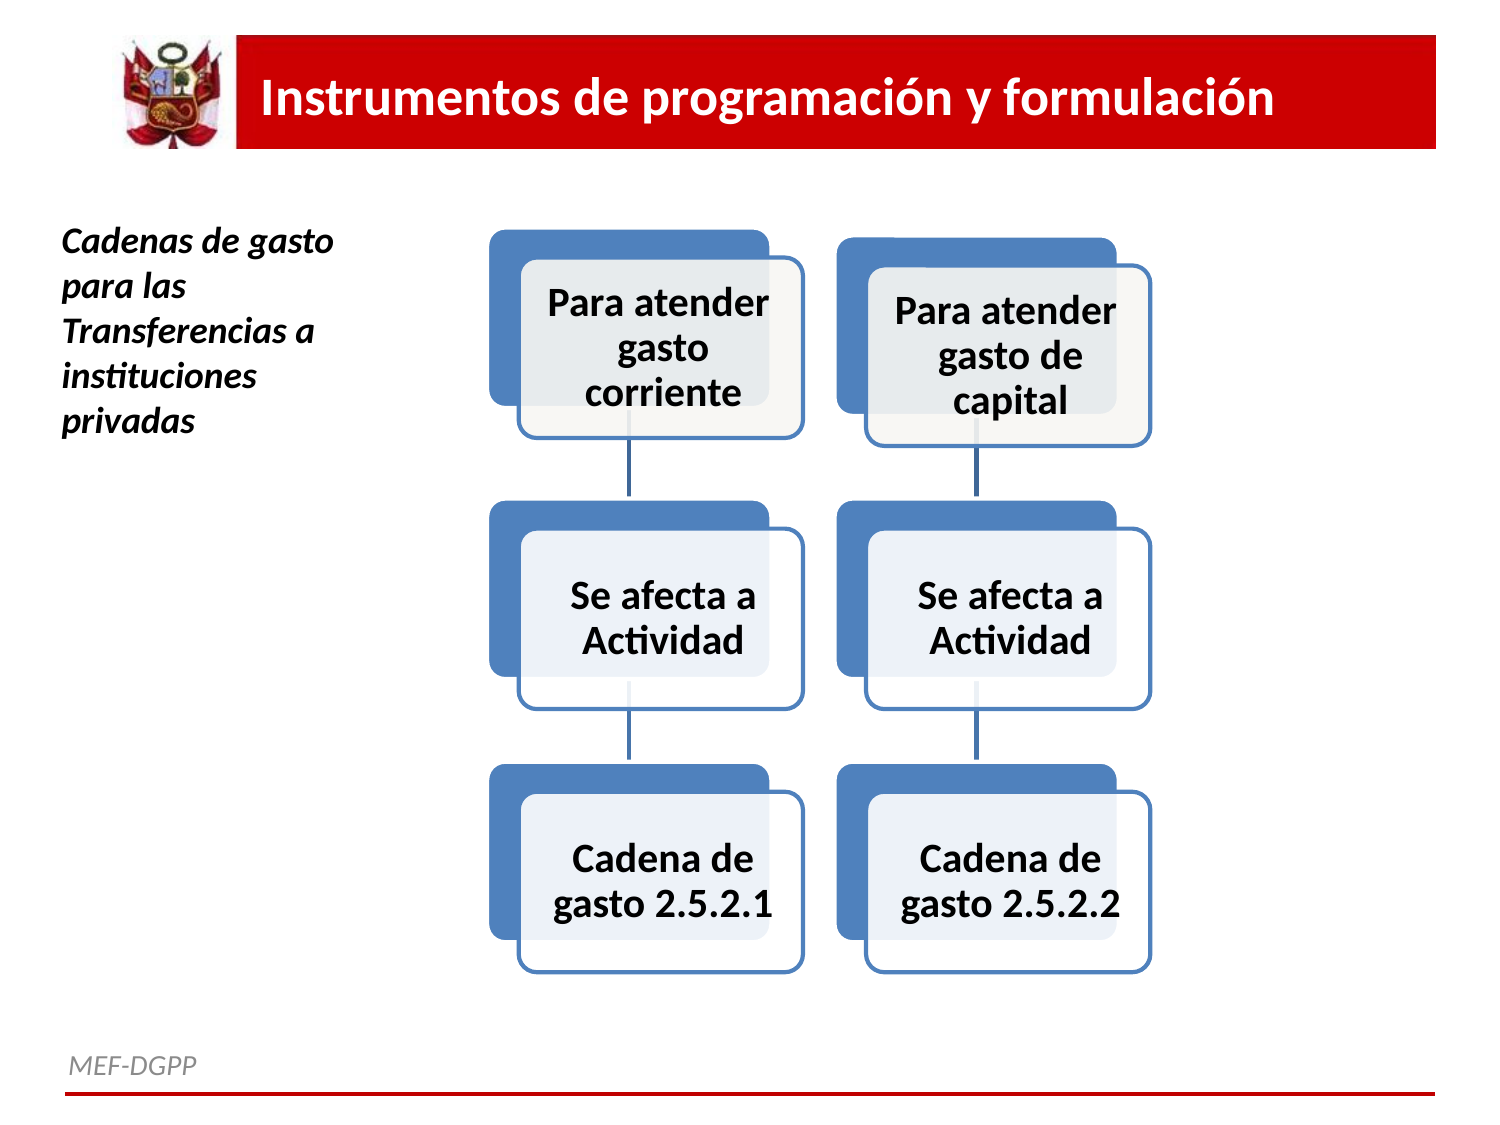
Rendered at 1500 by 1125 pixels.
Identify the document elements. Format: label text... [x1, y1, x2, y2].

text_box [337, 234, 1301, 973]
text_box Instrumentos de programación y formulación [246, 46, 1348, 141]
footer MEF-DGPP [53, 1034, 892, 1094]
picture [112, 35, 1436, 149]
text_box Cadenas de gasto para las Transferencias a instituciones privadas [46, 281, 332, 375]
